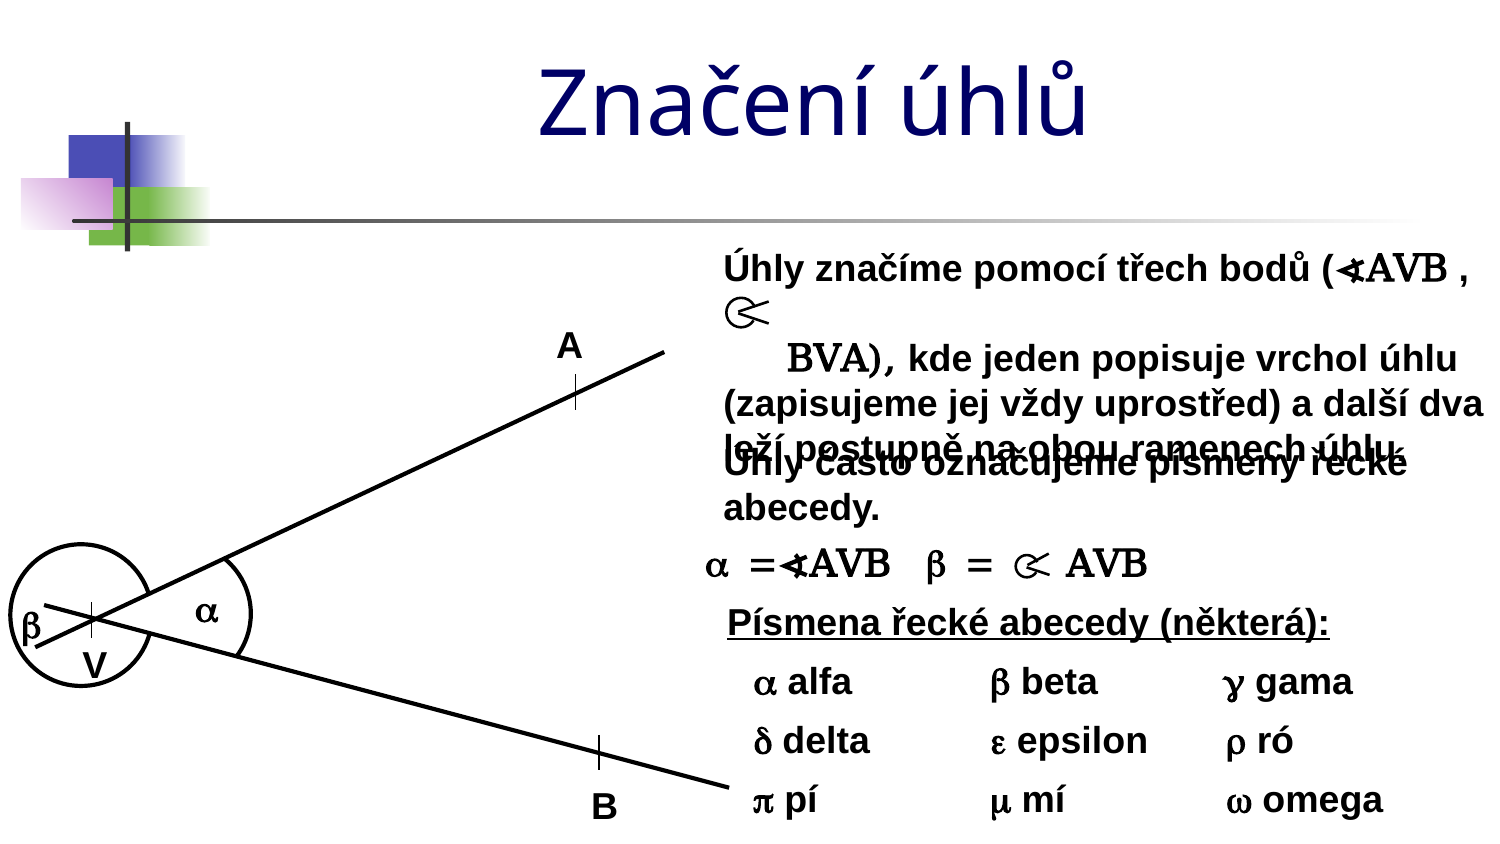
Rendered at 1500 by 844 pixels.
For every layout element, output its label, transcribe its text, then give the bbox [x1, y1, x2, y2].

text_box w omega [1211, 767, 1409, 828]
text_box g gama [1208, 649, 1379, 710]
text_box b = AVB [911, 531, 1174, 590]
text_box d delta [738, 708, 896, 769]
text_box Písmena řecké abecedy (některá): [712, 590, 1346, 651]
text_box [737, 313, 769, 324]
text_box Úhly značíme pomocí třech bodů (∢AVB , BVA), kde jeden popisuje vrchol úhlu (zapisujeme jej vždy uprostřed) a další dva leží postupně na obou ramenech úhlu. [708, 236, 1500, 431]
text_box [13, 567, 29, 593]
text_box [43, 604, 730, 789]
text_box A [541, 313, 589, 350]
text_box [21, 653, 38, 672]
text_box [737, 301, 769, 312]
text_box r ró [1211, 708, 1320, 767]
text_box B [576, 796, 624, 835]
text_box Úhly často označujeme písmeny řecké abecedy. [708, 431, 1500, 536]
text_box p pí [738, 767, 844, 828]
text_box [726, 297, 747, 325]
text_box a alfa [738, 649, 878, 708]
text_box a =∢AVB [690, 531, 911, 592]
title Značení úhlů [129, 8, 1500, 189]
text_box b [6, 593, 31, 653]
text_box m mí [975, 767, 1091, 828]
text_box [1026, 567, 1050, 576]
text_box e epsilon [975, 708, 1174, 769]
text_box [1026, 555, 1050, 564]
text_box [34, 351, 665, 648]
text_box b beta [975, 649, 1124, 708]
